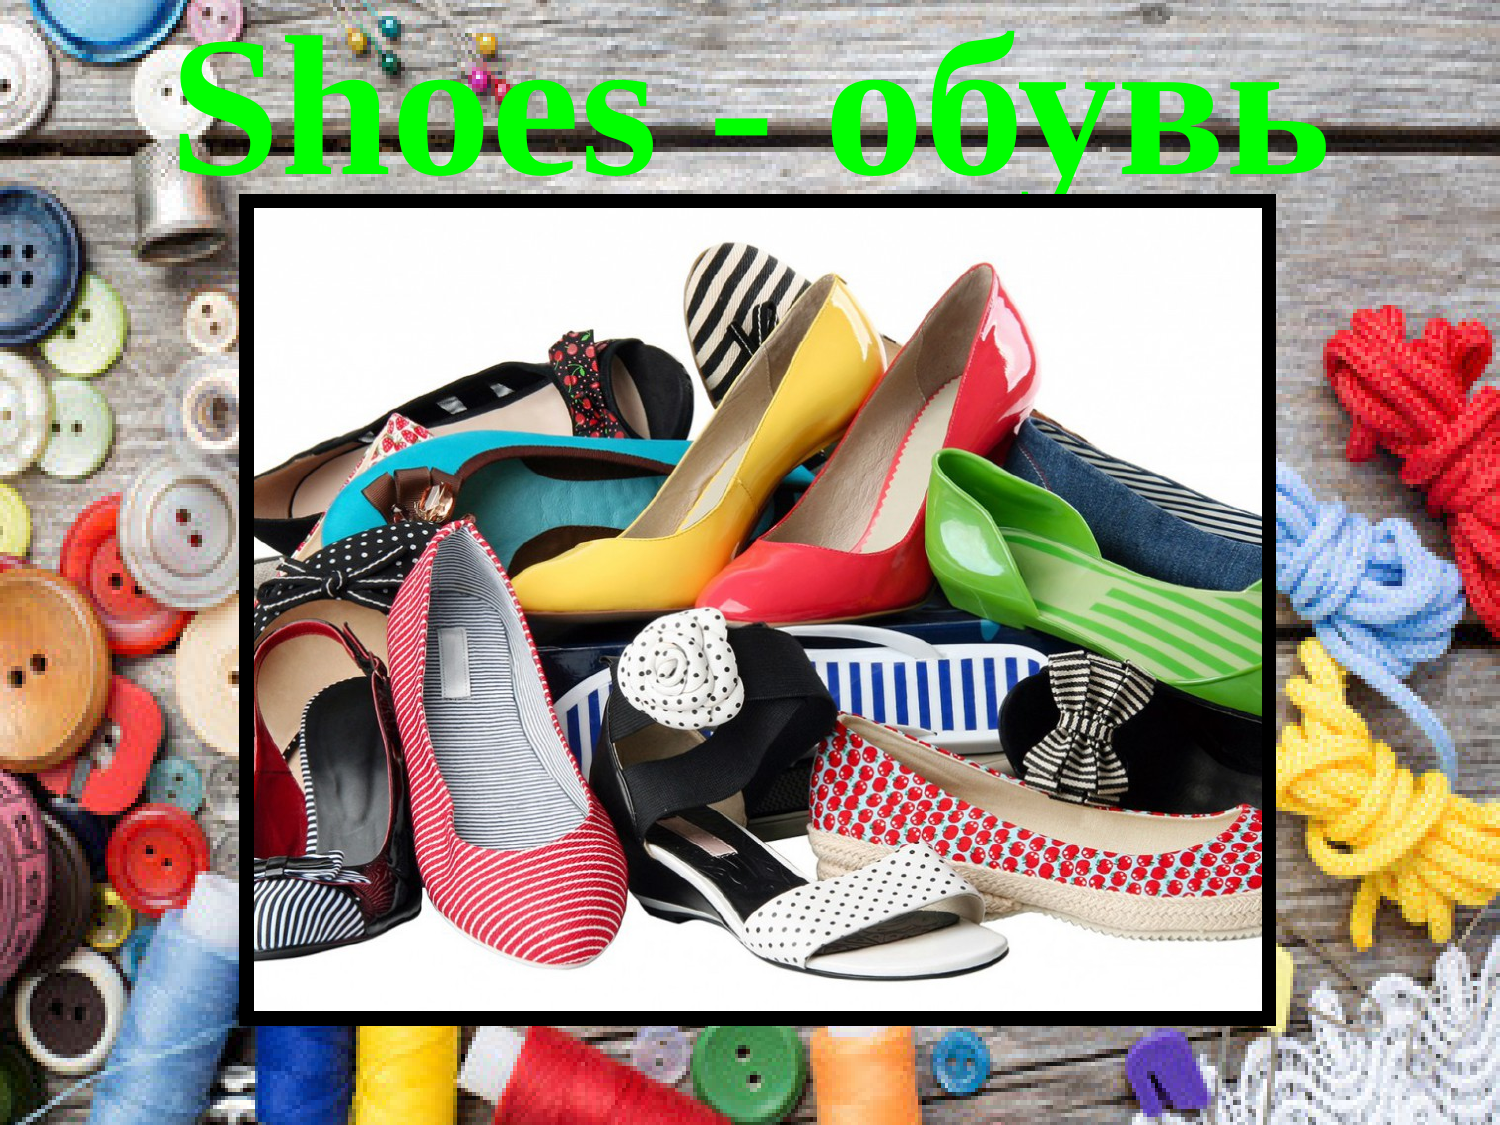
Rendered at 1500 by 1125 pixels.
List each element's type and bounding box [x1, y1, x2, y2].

list [0, 0, 1500, 1125]
picture [253, 207, 1263, 1012]
